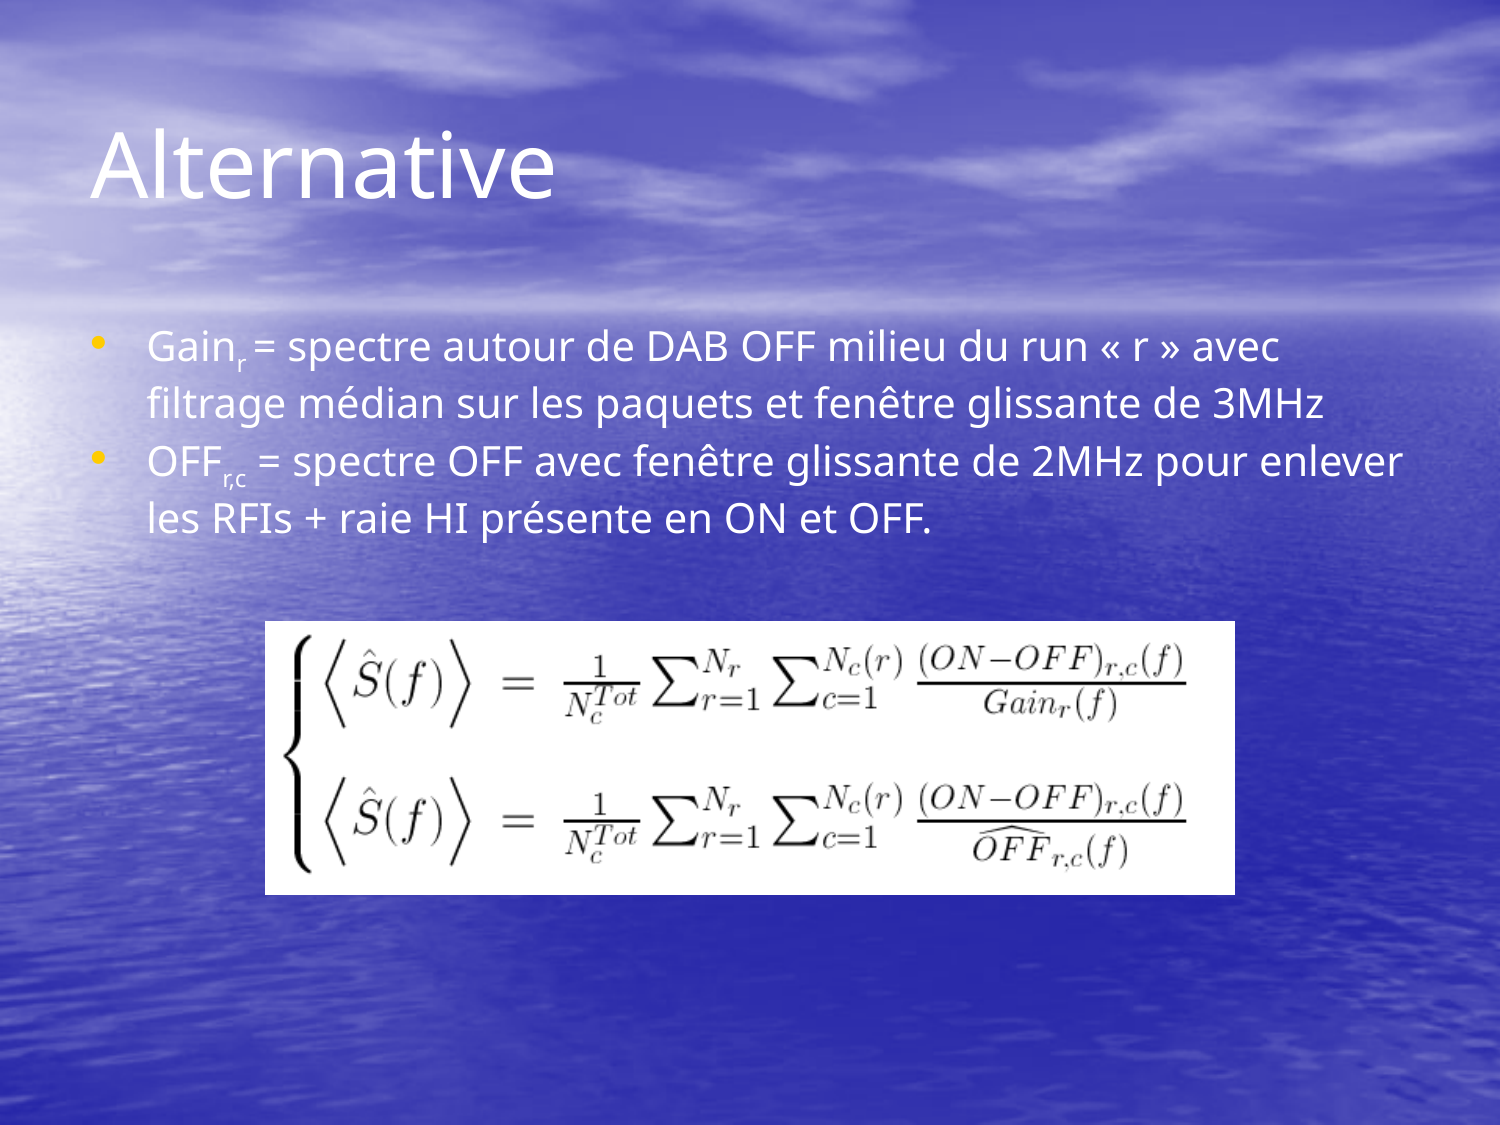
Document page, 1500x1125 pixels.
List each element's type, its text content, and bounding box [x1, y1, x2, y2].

list Gainr = spectre autour de DAB OFF milieu du run « r » avec filtrage médian sur les paquets et fenêtre glissante de 3MHz OFFr,c = spectre OFF avec fenêtre glissante de 2MHz pour enlever les RFIs + raie HI présente en ON et OFF. [74, 312, 1426, 988]
title Alternative [74, 47, 1426, 276]
picture [265, 621, 1235, 896]
